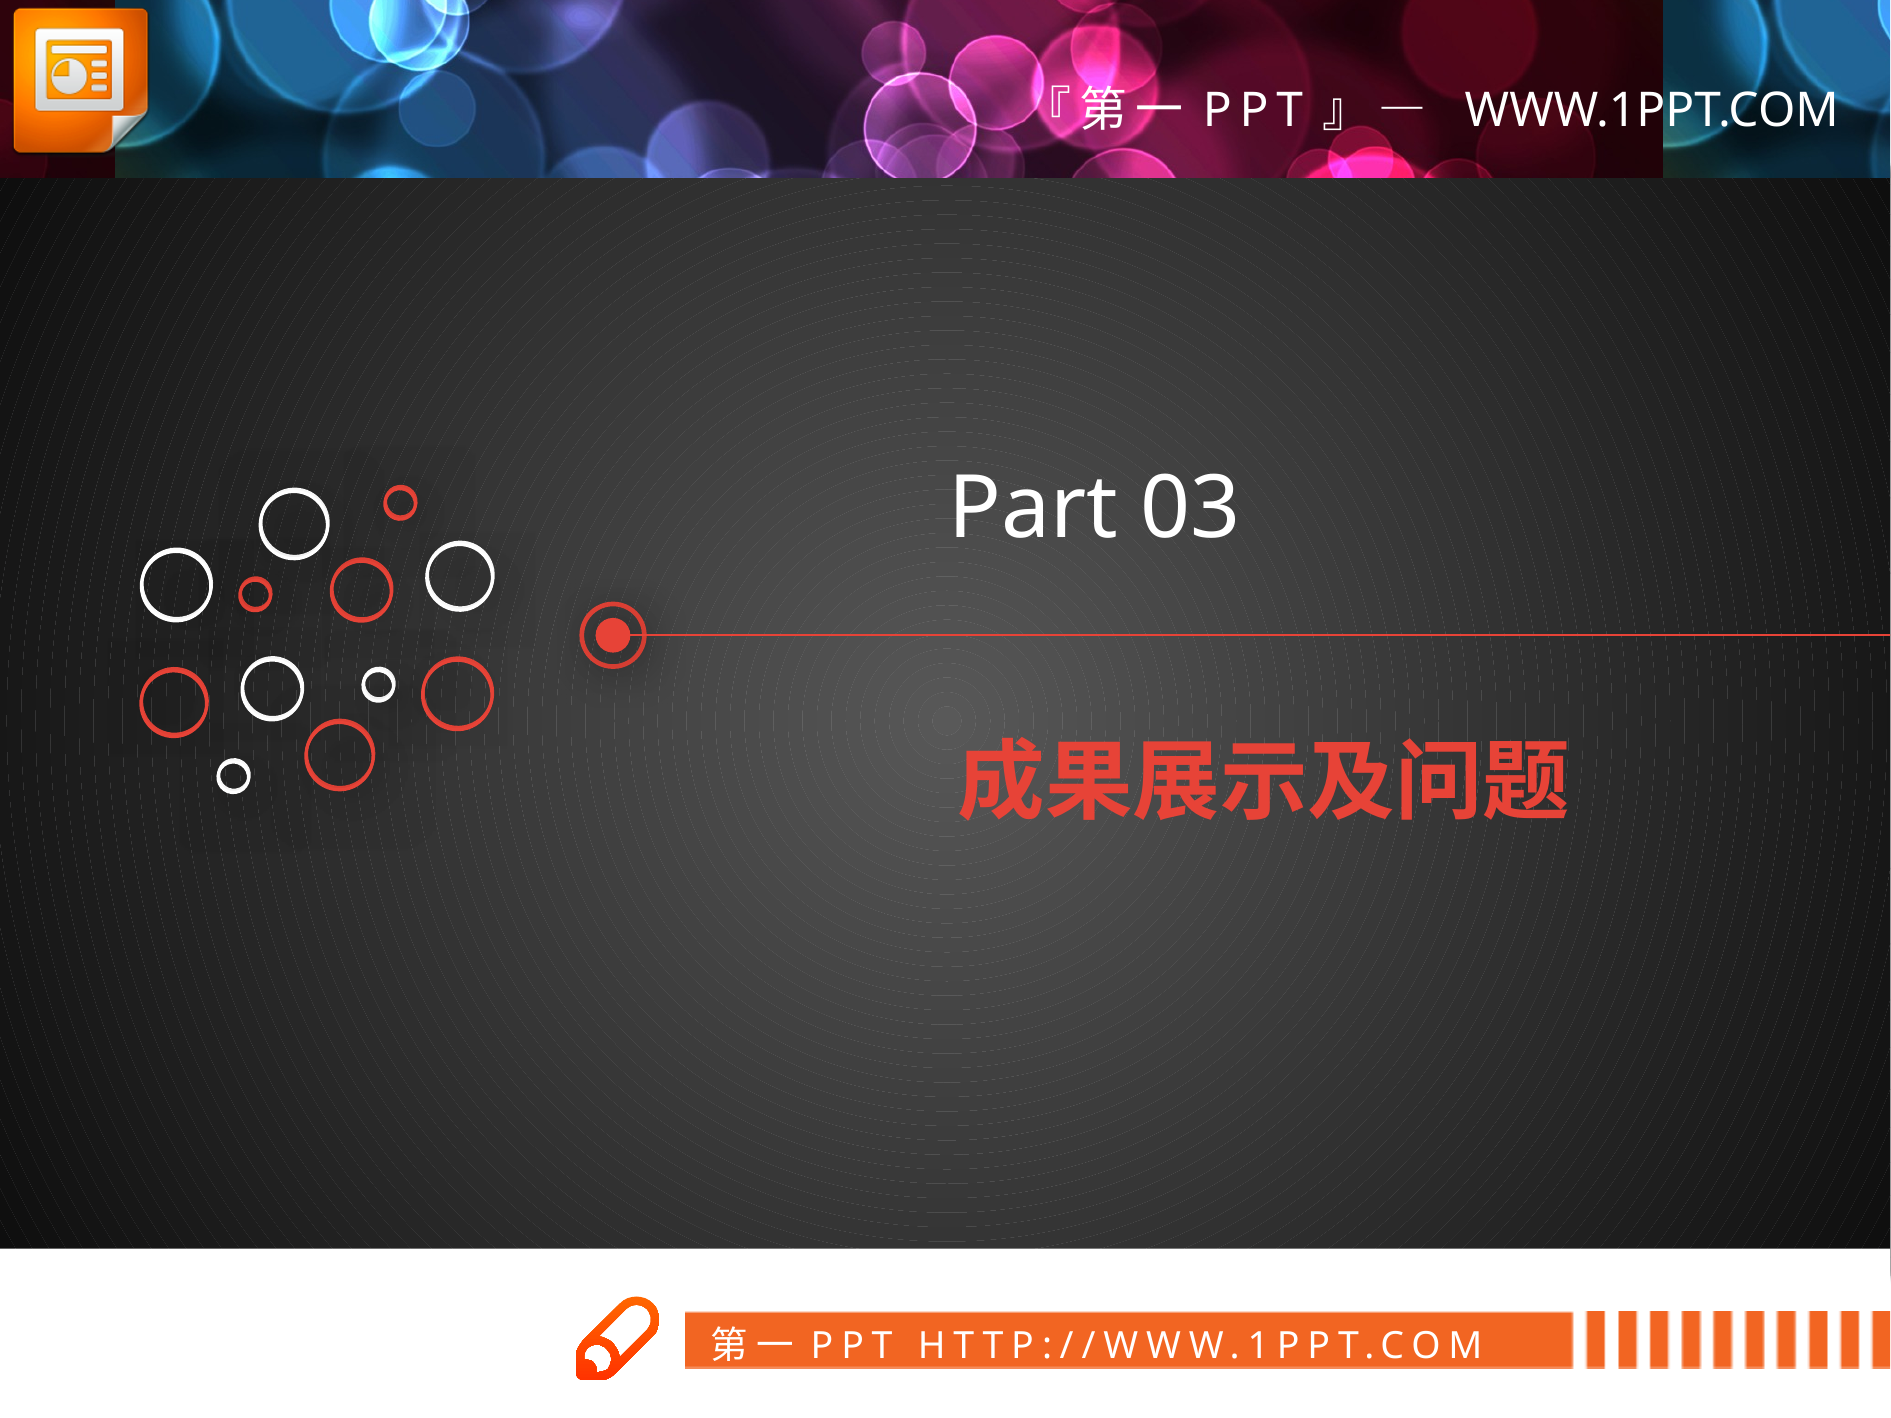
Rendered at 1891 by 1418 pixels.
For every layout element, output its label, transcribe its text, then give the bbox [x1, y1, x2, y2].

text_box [140, 488, 493, 793]
picture [0, 0, 1891, 178]
text_box 成果展示及问题 [942, 717, 1586, 838]
text_box Part 03 [933, 442, 1256, 563]
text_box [581, 603, 645, 667]
picture [685, 1311, 1891, 1369]
